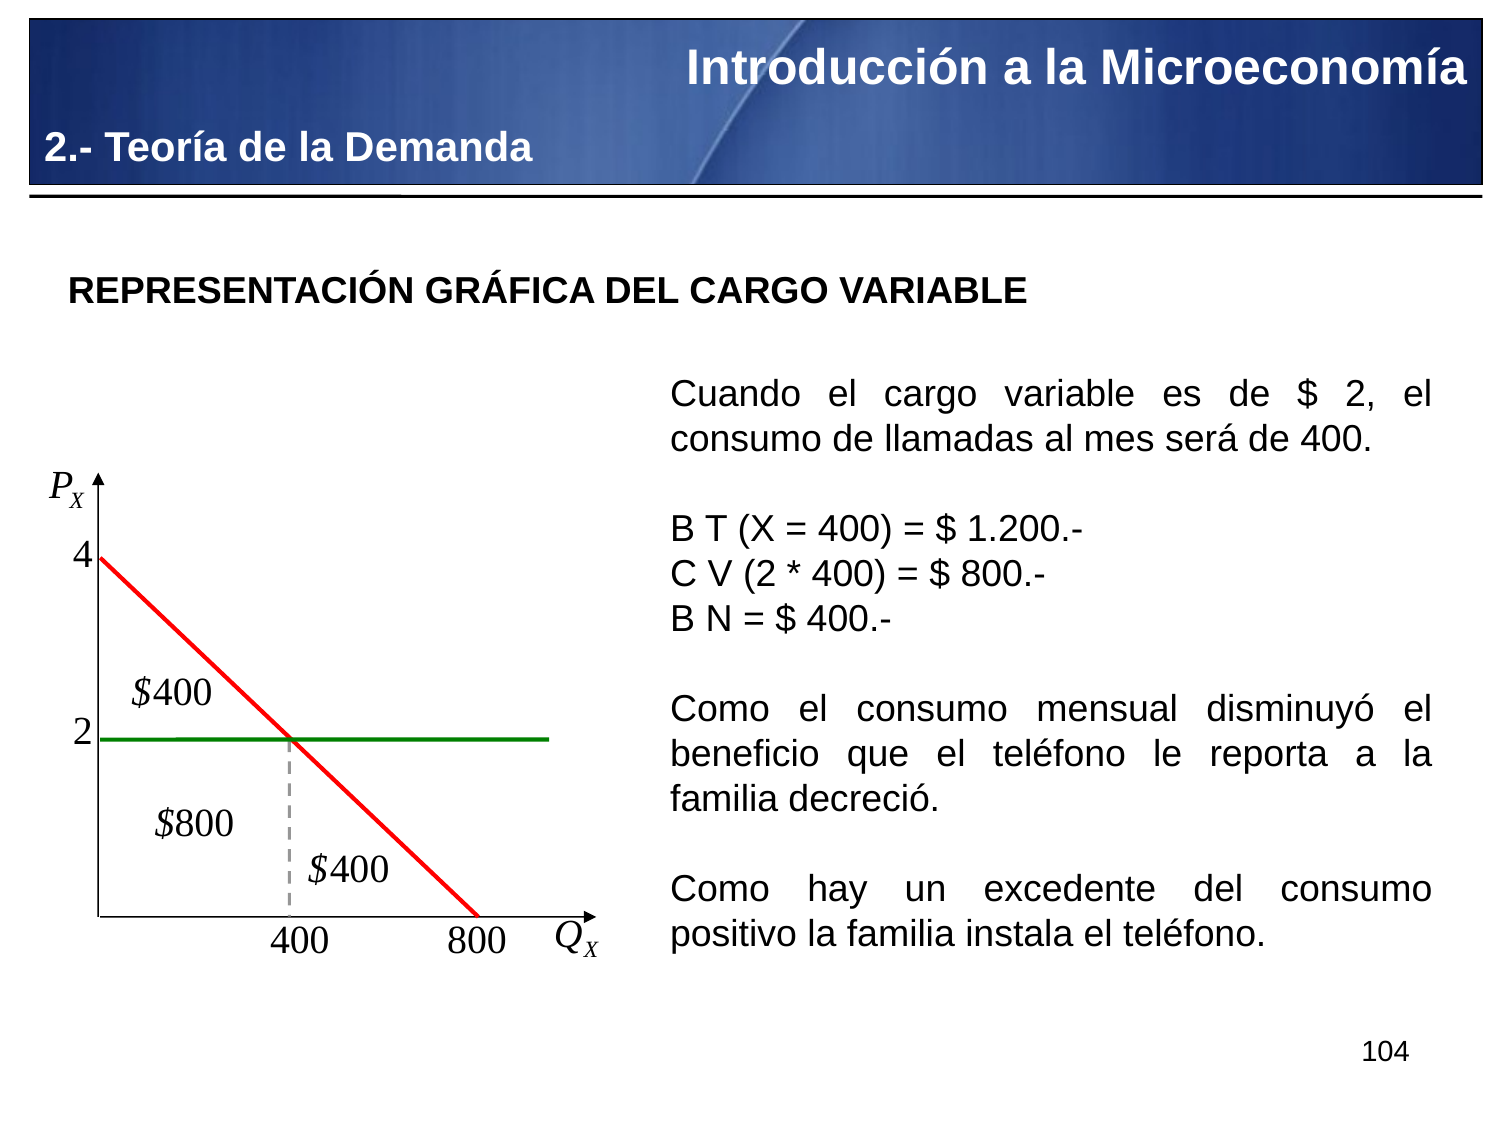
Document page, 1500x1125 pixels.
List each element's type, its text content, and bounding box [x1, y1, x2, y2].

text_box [66, 530, 101, 575]
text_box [41, 458, 96, 516]
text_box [302, 845, 396, 893]
text_box Cuando el cargo variable es de $ 2, el consumo de llamadas al mes será de 400. B T (X = 400) = $ 1.200.- C V (2 * 400) = $ 800.- B N = $ 400.- Como el consumo mensual disminuyó el beneficio que el teléfono le reporta a la familia decreció. Como hay un excedente del consumo positivo la familia instala el teléfono. [655, 361, 1448, 962]
text_box Introducción a la Microeconomía [608, 26, 1483, 102]
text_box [263, 916, 338, 964]
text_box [442, 917, 513, 965]
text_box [66, 707, 101, 752]
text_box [125, 668, 219, 716]
text_box 2.- Teoría de la Demanda [29, 112, 585, 178]
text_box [548, 907, 610, 965]
text_box [29, 19, 1483, 185]
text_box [148, 799, 243, 847]
slide_number 104 [1074, 1024, 1426, 1103]
text_box REPRESENTACIÓN GRÁFICA DEL CARGO VARIABLE [53, 259, 1436, 319]
